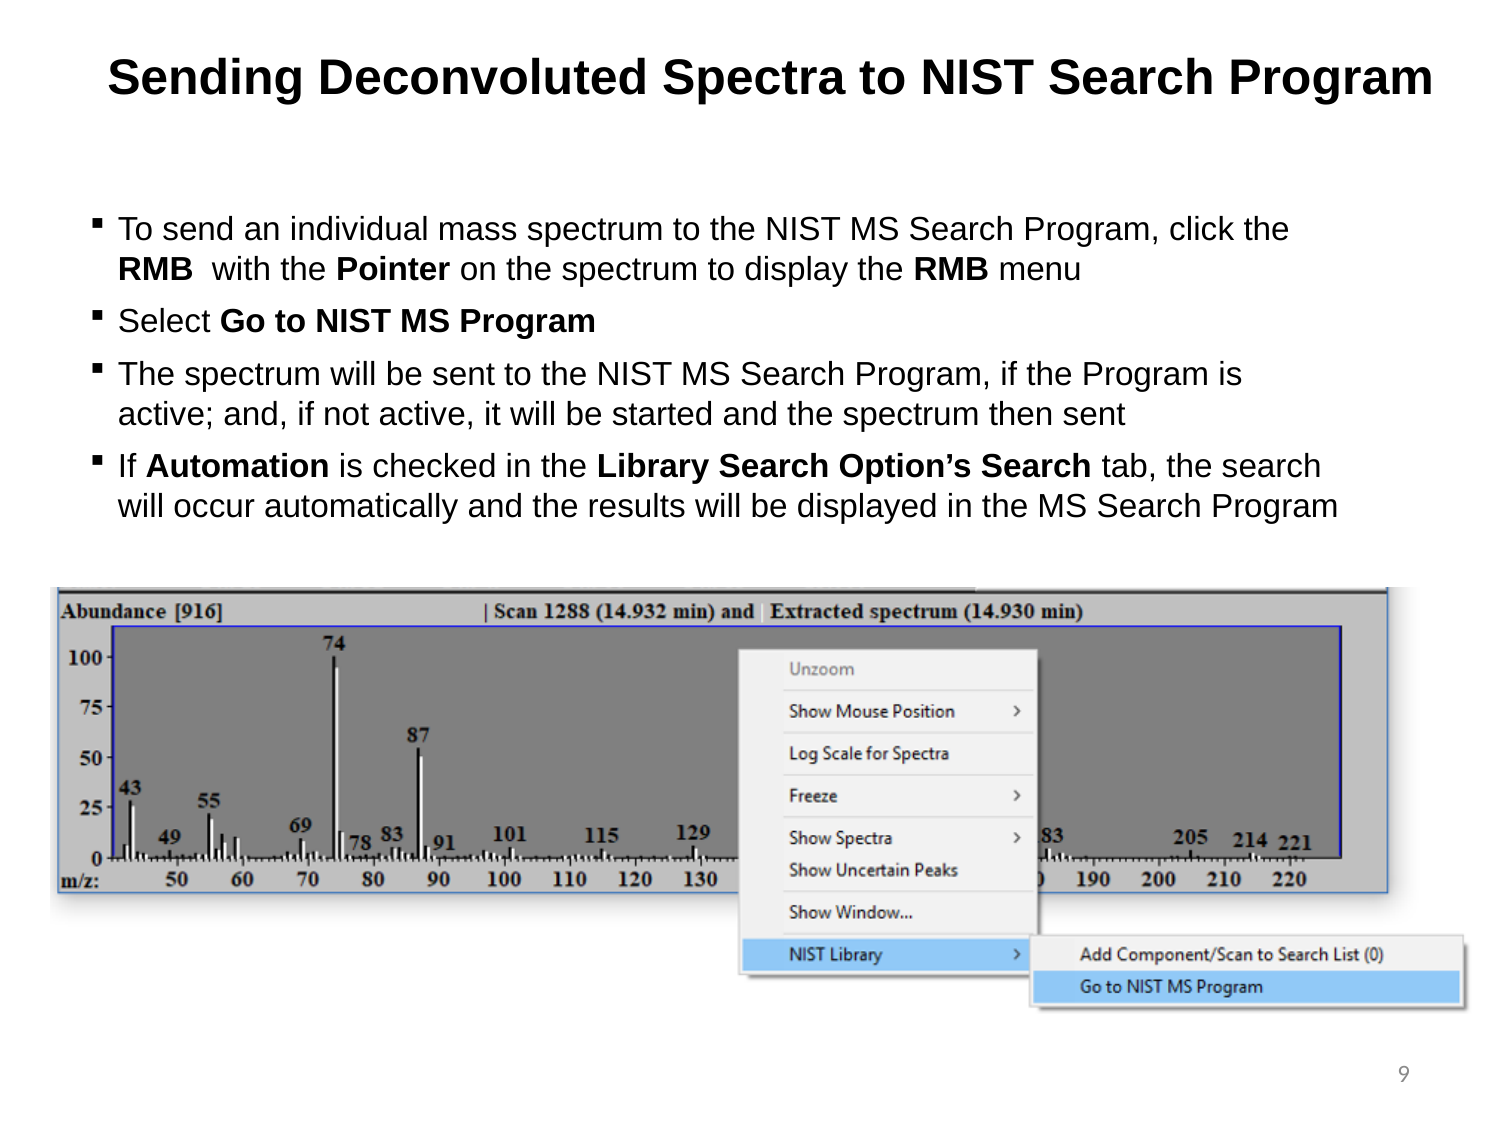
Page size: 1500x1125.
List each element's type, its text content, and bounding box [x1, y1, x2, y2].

text_box To send an individual mass spectrum to the NIST MS Search Program, click the RMB with the Pointer on the spectrum to display the RMB menu Select Go to NIST MS Program The spectrum will be sent to the NIST MS Search Program, if the Program is active; and, if not active, it will be started and the spectrum then sent If Automation is checked in the Library Search Option’s Search tab, the search will occur automatically and the results will be displayed in the MS Search Program [74, 199, 1363, 532]
picture [49, 587, 1473, 1014]
text_box Sending Deconvoluted Spectra to NIST Search Program [92, 37, 1450, 113]
slide_number 9 [1074, 1042, 1425, 1103]
